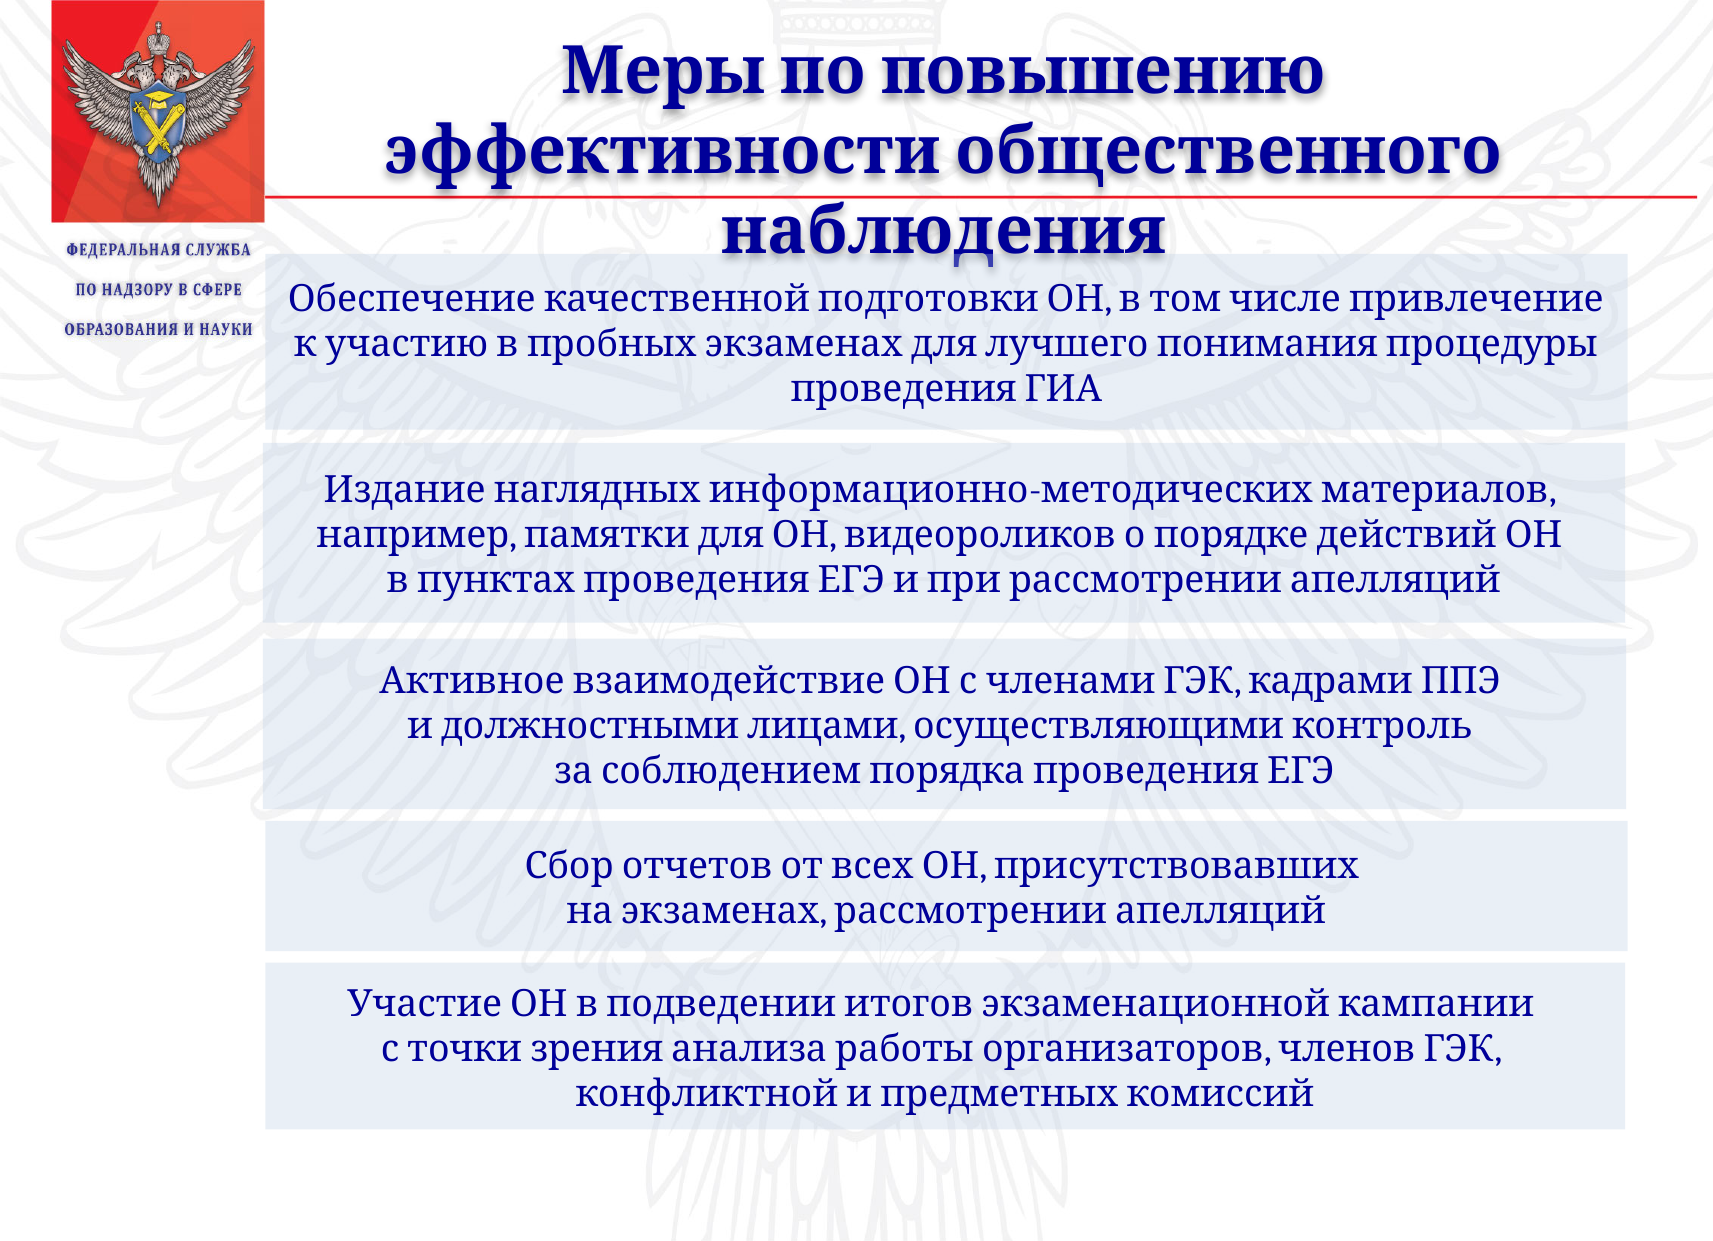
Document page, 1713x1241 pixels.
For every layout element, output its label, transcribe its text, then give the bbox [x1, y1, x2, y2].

text_box Издание наглядных информационно-методических материалов, например, памятки для ОН, видеороликов о порядке действий ОН в пунктах проведения ЕГЭ и при рассмотрении апелляций [262, 442, 1626, 623]
picture [0, 0, 1713, 1241]
text_box Активное взаимодействие ОН с членами ГЭК, кадрами ППЭ и должностными лицами, осуществляющими контроль за соблюдением порядка проведения ЕГЭ [262, 638, 1627, 810]
text_box Сбор отчетов от всех ОН, присутствовавших на экзаменах, рассмотрении апелляций [265, 820, 1628, 952]
text_box Обеспечение качественной подготовки ОН, в том числе привлечение к участию в пробных экзаменах для лучшего понимания процедуры проведения ГИА [265, 253, 1628, 430]
text_box Участие ОН в подведении итогов экзаменационной кампании с точки зрения анализа работы организаторов, членов ГЭК, конфликтной и предметных комиссий [265, 962, 1626, 1130]
text_box Меры по повышению эффективности общественного наблюдения [262, 17, 1626, 277]
